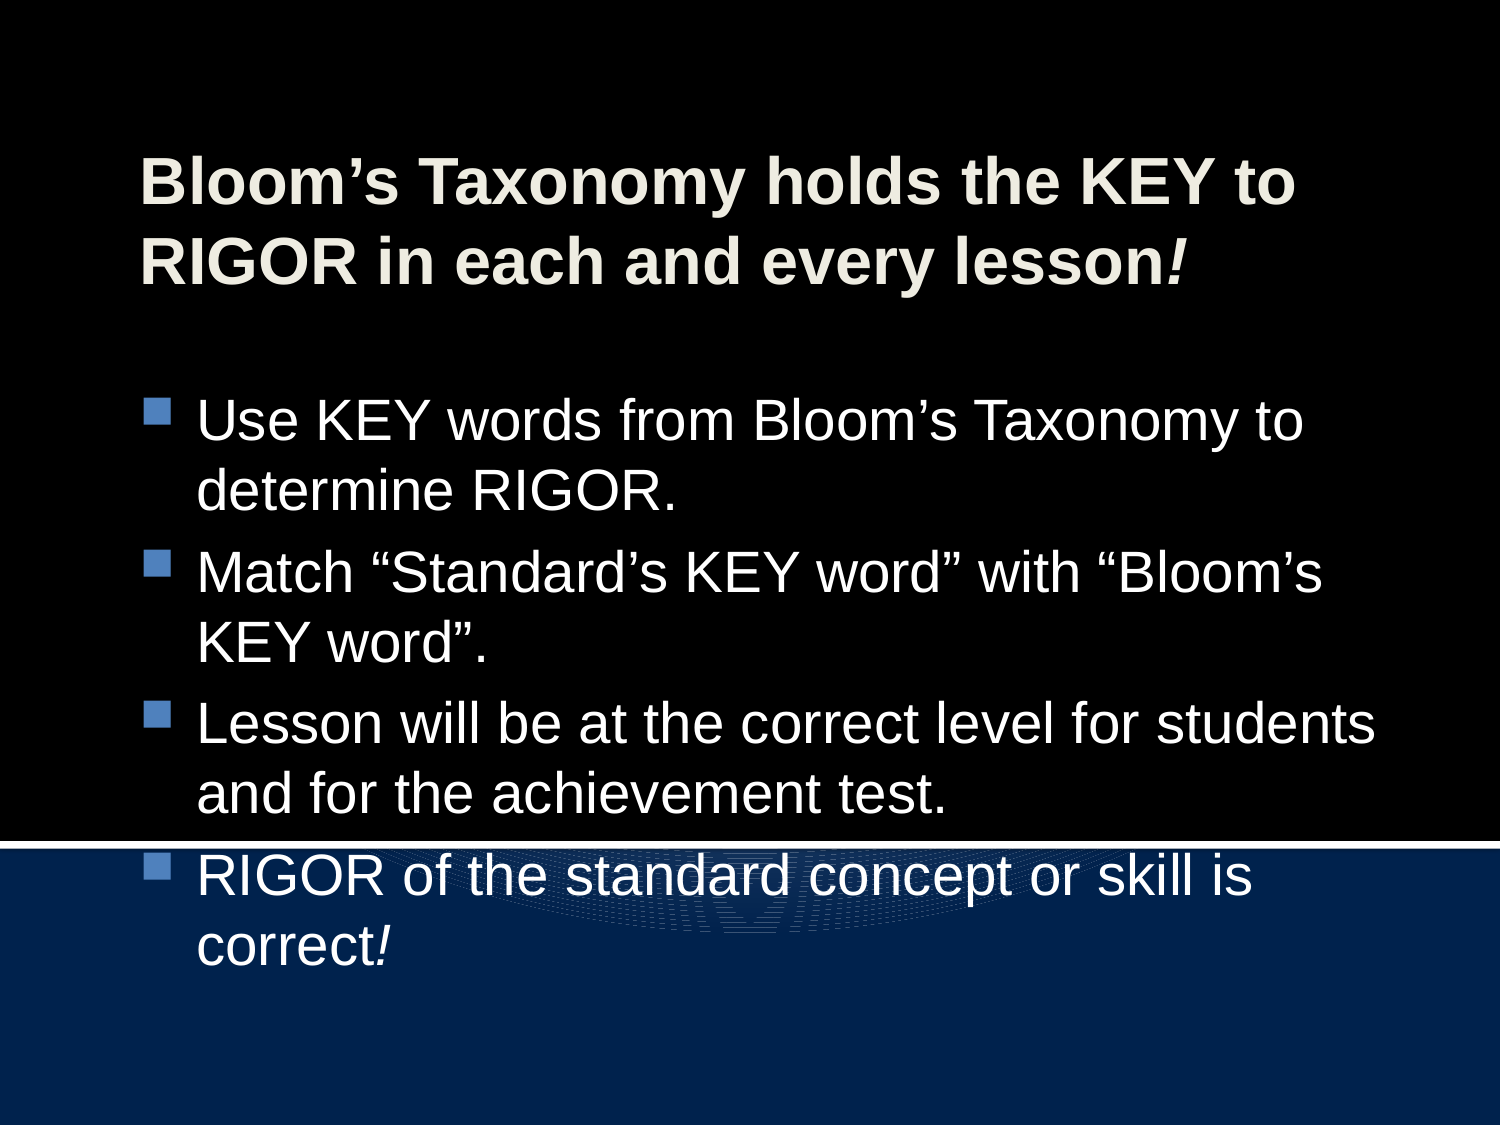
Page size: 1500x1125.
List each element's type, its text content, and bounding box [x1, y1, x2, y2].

text_box Bloom’s Taxonomy holds the KEY to RIGOR in each and every lesson! [124, 62, 1400, 363]
text_box Use KEY words from Bloom’s Taxonomy to determine RIGOR. Match “Standard’s KEY word” with “Bloom’s KEY word”. Lesson will be at the correct level for students and for the achievement test. RIGOR of the standard concept or skill is correct! [124, 375, 1400, 1025]
